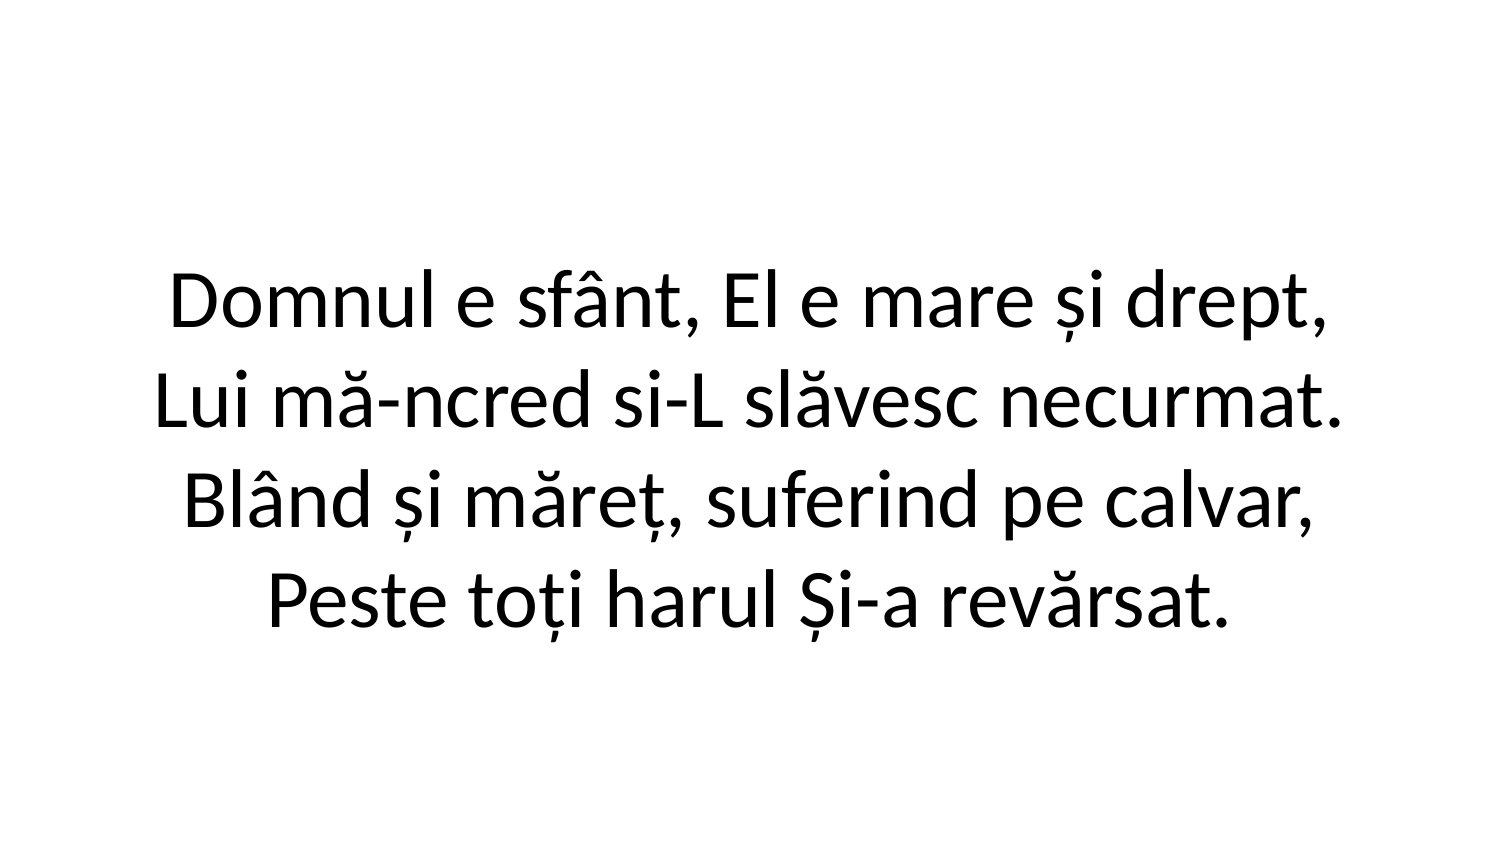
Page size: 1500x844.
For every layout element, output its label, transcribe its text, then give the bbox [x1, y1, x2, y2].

text_box Domnul e sfânt, El e mare și drept, Lui mă-ncred si-L slăvesc necurmat. Blând și măreț, suferind pe calvar, Peste toți harul Și-a revărsat. [138, 192, 1362, 652]
